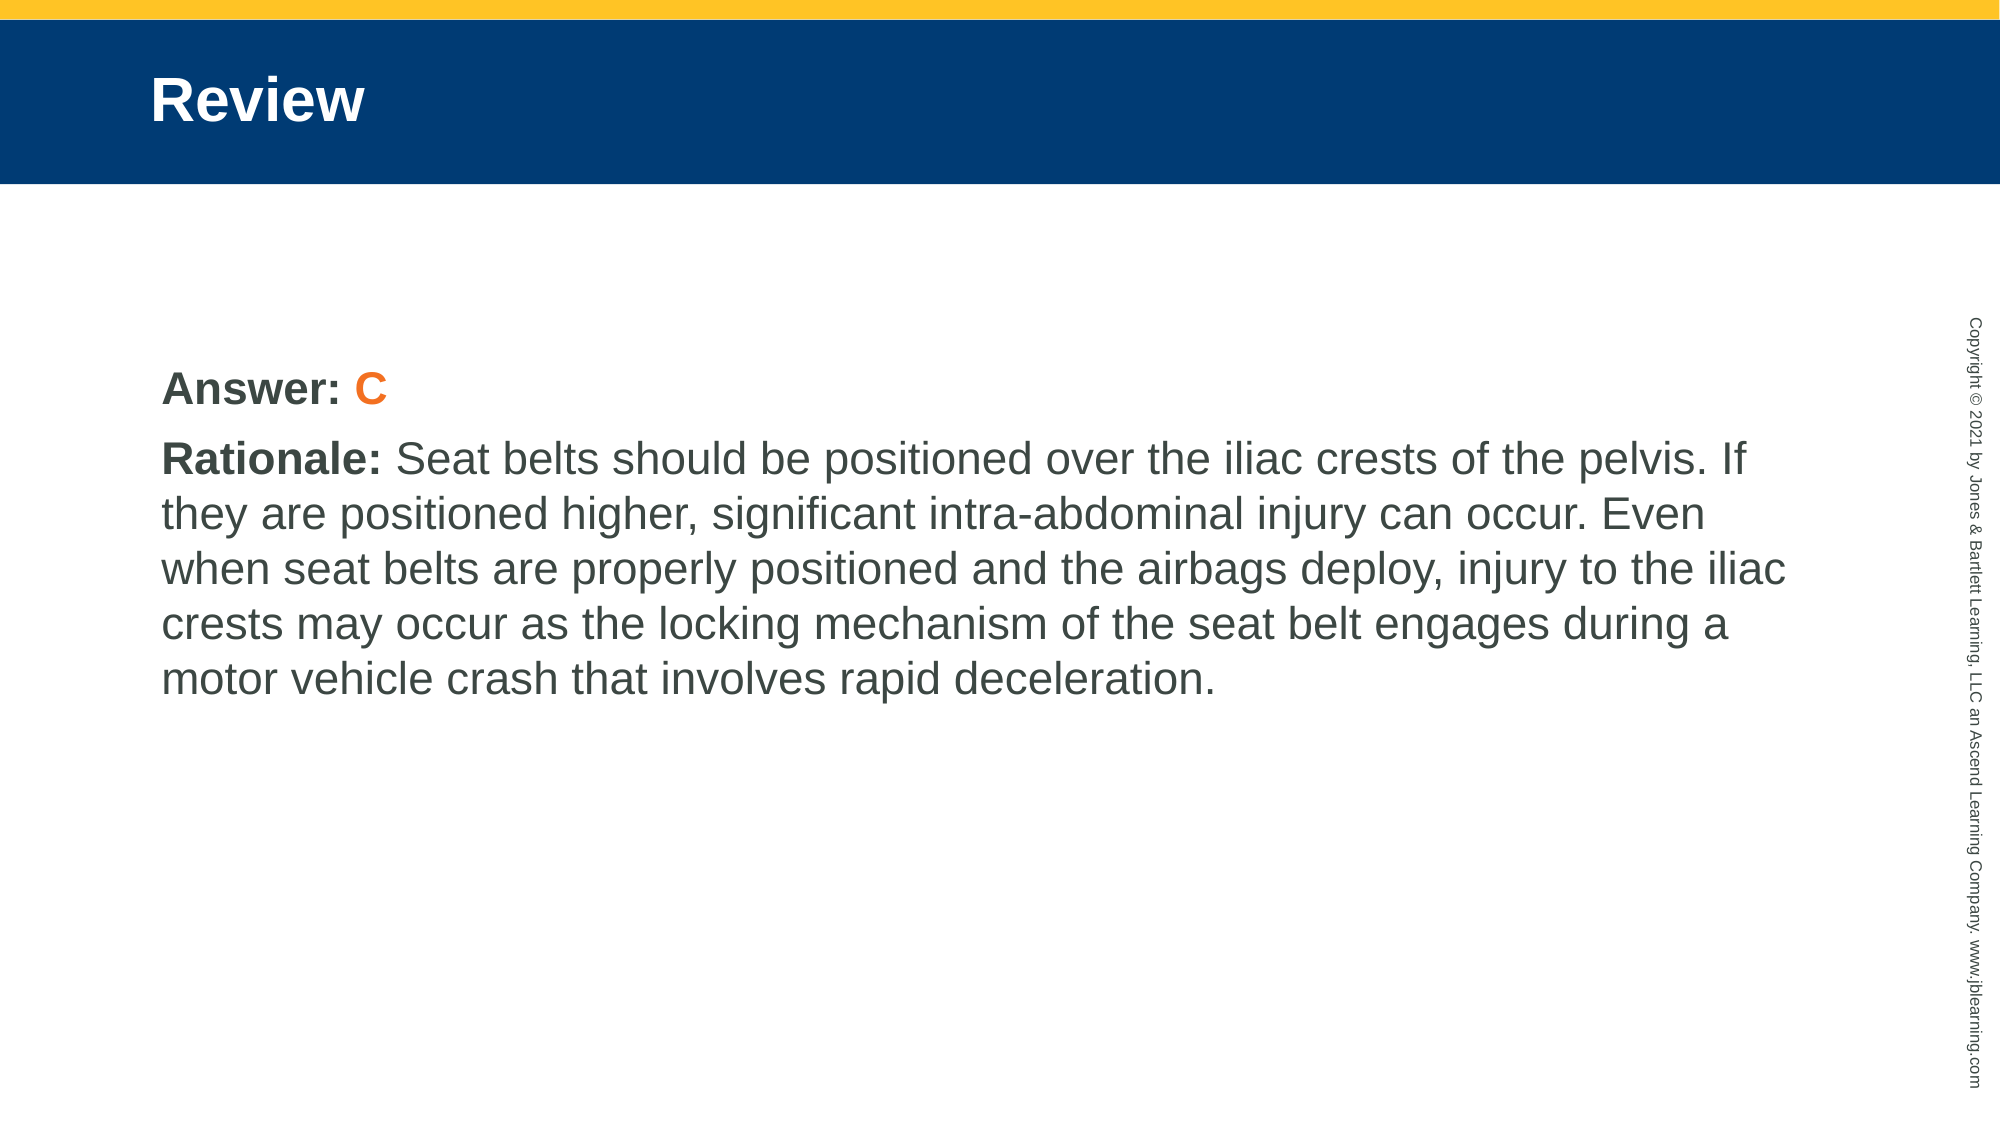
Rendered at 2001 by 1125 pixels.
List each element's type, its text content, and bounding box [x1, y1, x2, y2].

list Answer: C Rationale: Seat belts should be positioned over the iliac crests of the pelvis. If they are positioned higher, significant intra-abdominal injury can occur. Even when seat belts are properly positioned and the airbags deploy, injury to the iliac crests may occur as the locking mechanism of the seat belt engages during a motor vehicle crash that involves rapid deceleration. [146, 361, 1859, 1016]
title Review [0, 19, 2000, 185]
